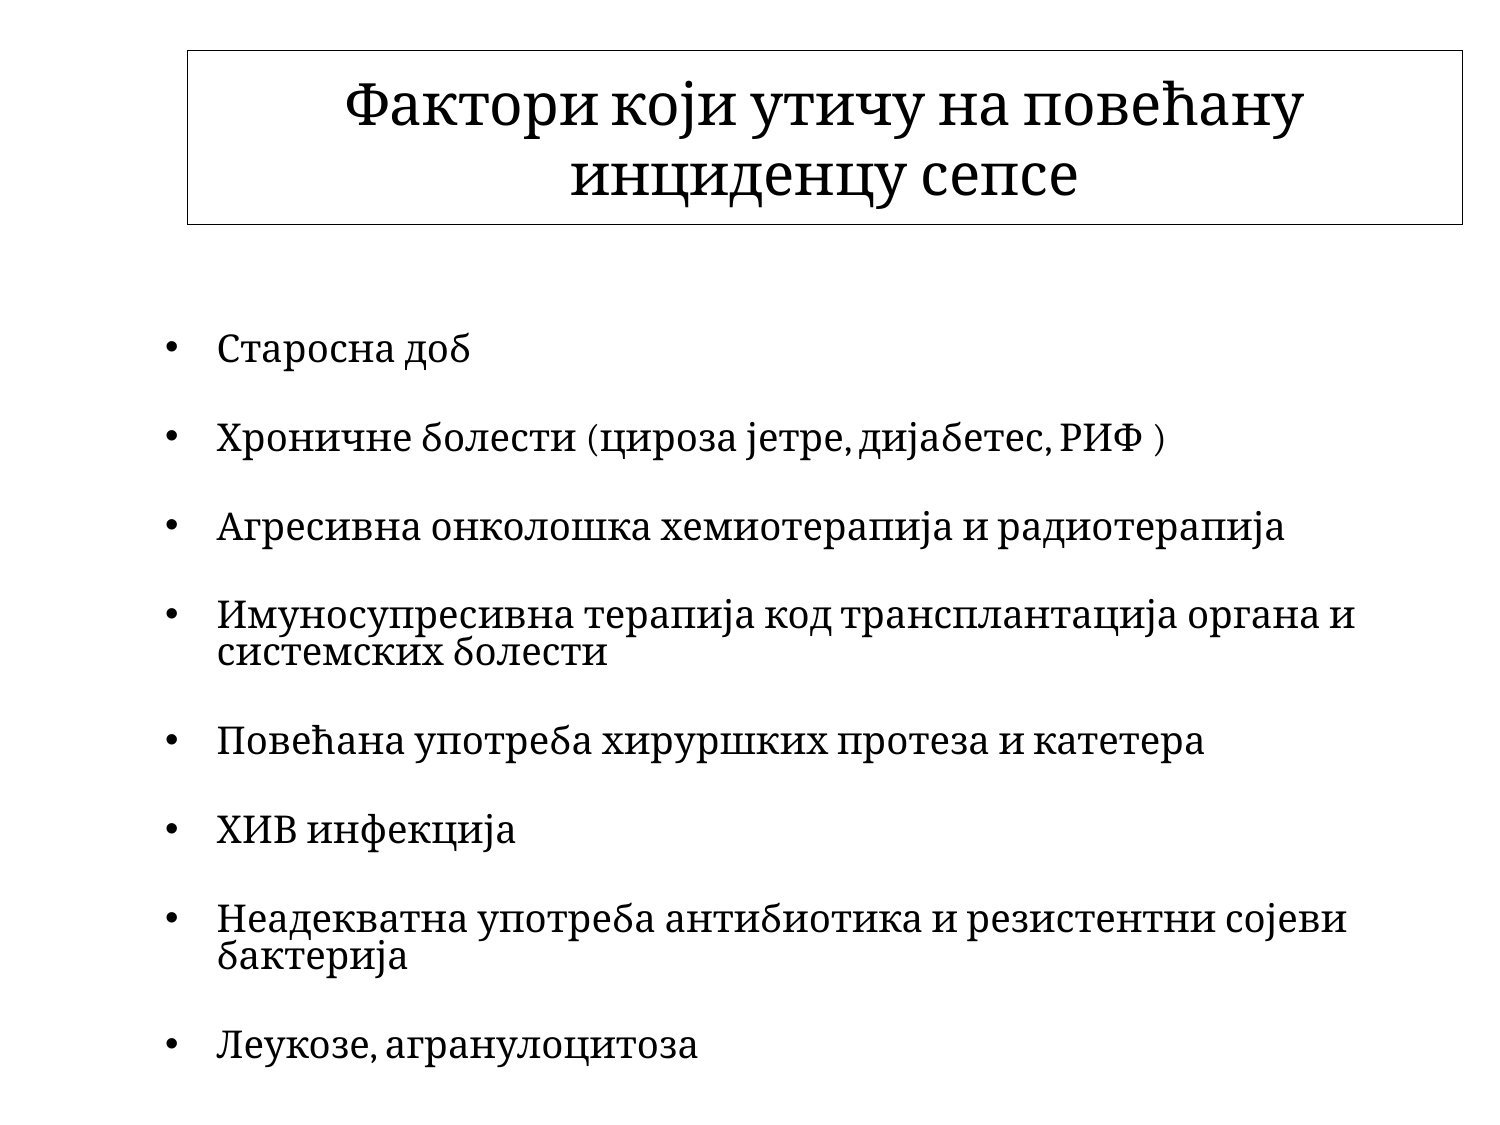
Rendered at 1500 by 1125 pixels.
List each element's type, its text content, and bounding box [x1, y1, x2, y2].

list Старосна доб Хроничне болести (цироза јетре, дијабетес, РИФ ) Агресивна онколошка хемиотерапија и радиотерапија Имуносупресивна терапија код трансплантација органа и системских болести Повећана употреба хируршких протеза и катетера ХИВ инфекција Неадекватна употреба антибиотика и резистентни сојеви бактерија Леукозе, агранулоцитоза [150, 262, 1425, 1075]
title Фактори који утичу на повећану инциденцу сепсе [187, 50, 1463, 225]
